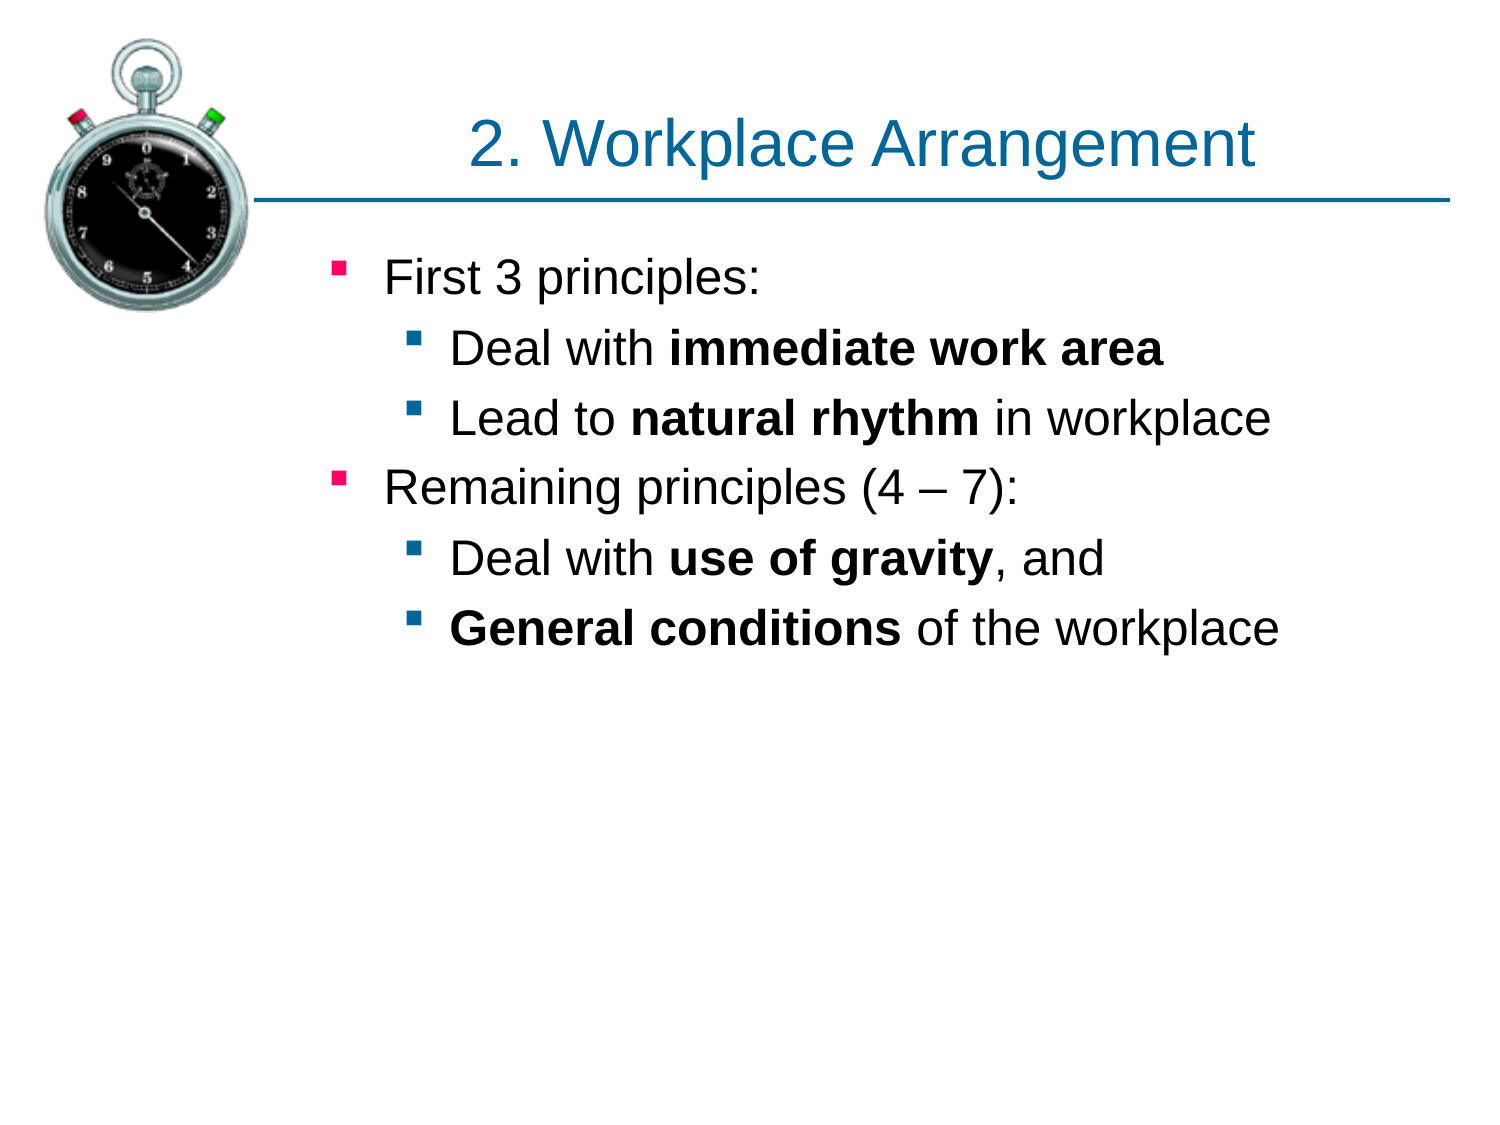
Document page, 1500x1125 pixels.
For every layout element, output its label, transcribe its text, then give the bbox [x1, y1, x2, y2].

picture [37, 37, 254, 313]
title 2. Workplace Arrangement [275, 37, 1450, 188]
list First 3 principles: Deal with immediate work area Lead to natural rhythm in workplace Remaining principles (4 – 7): Deal with use of gravity, and General conditions of the workplace [312, 237, 1450, 1088]
